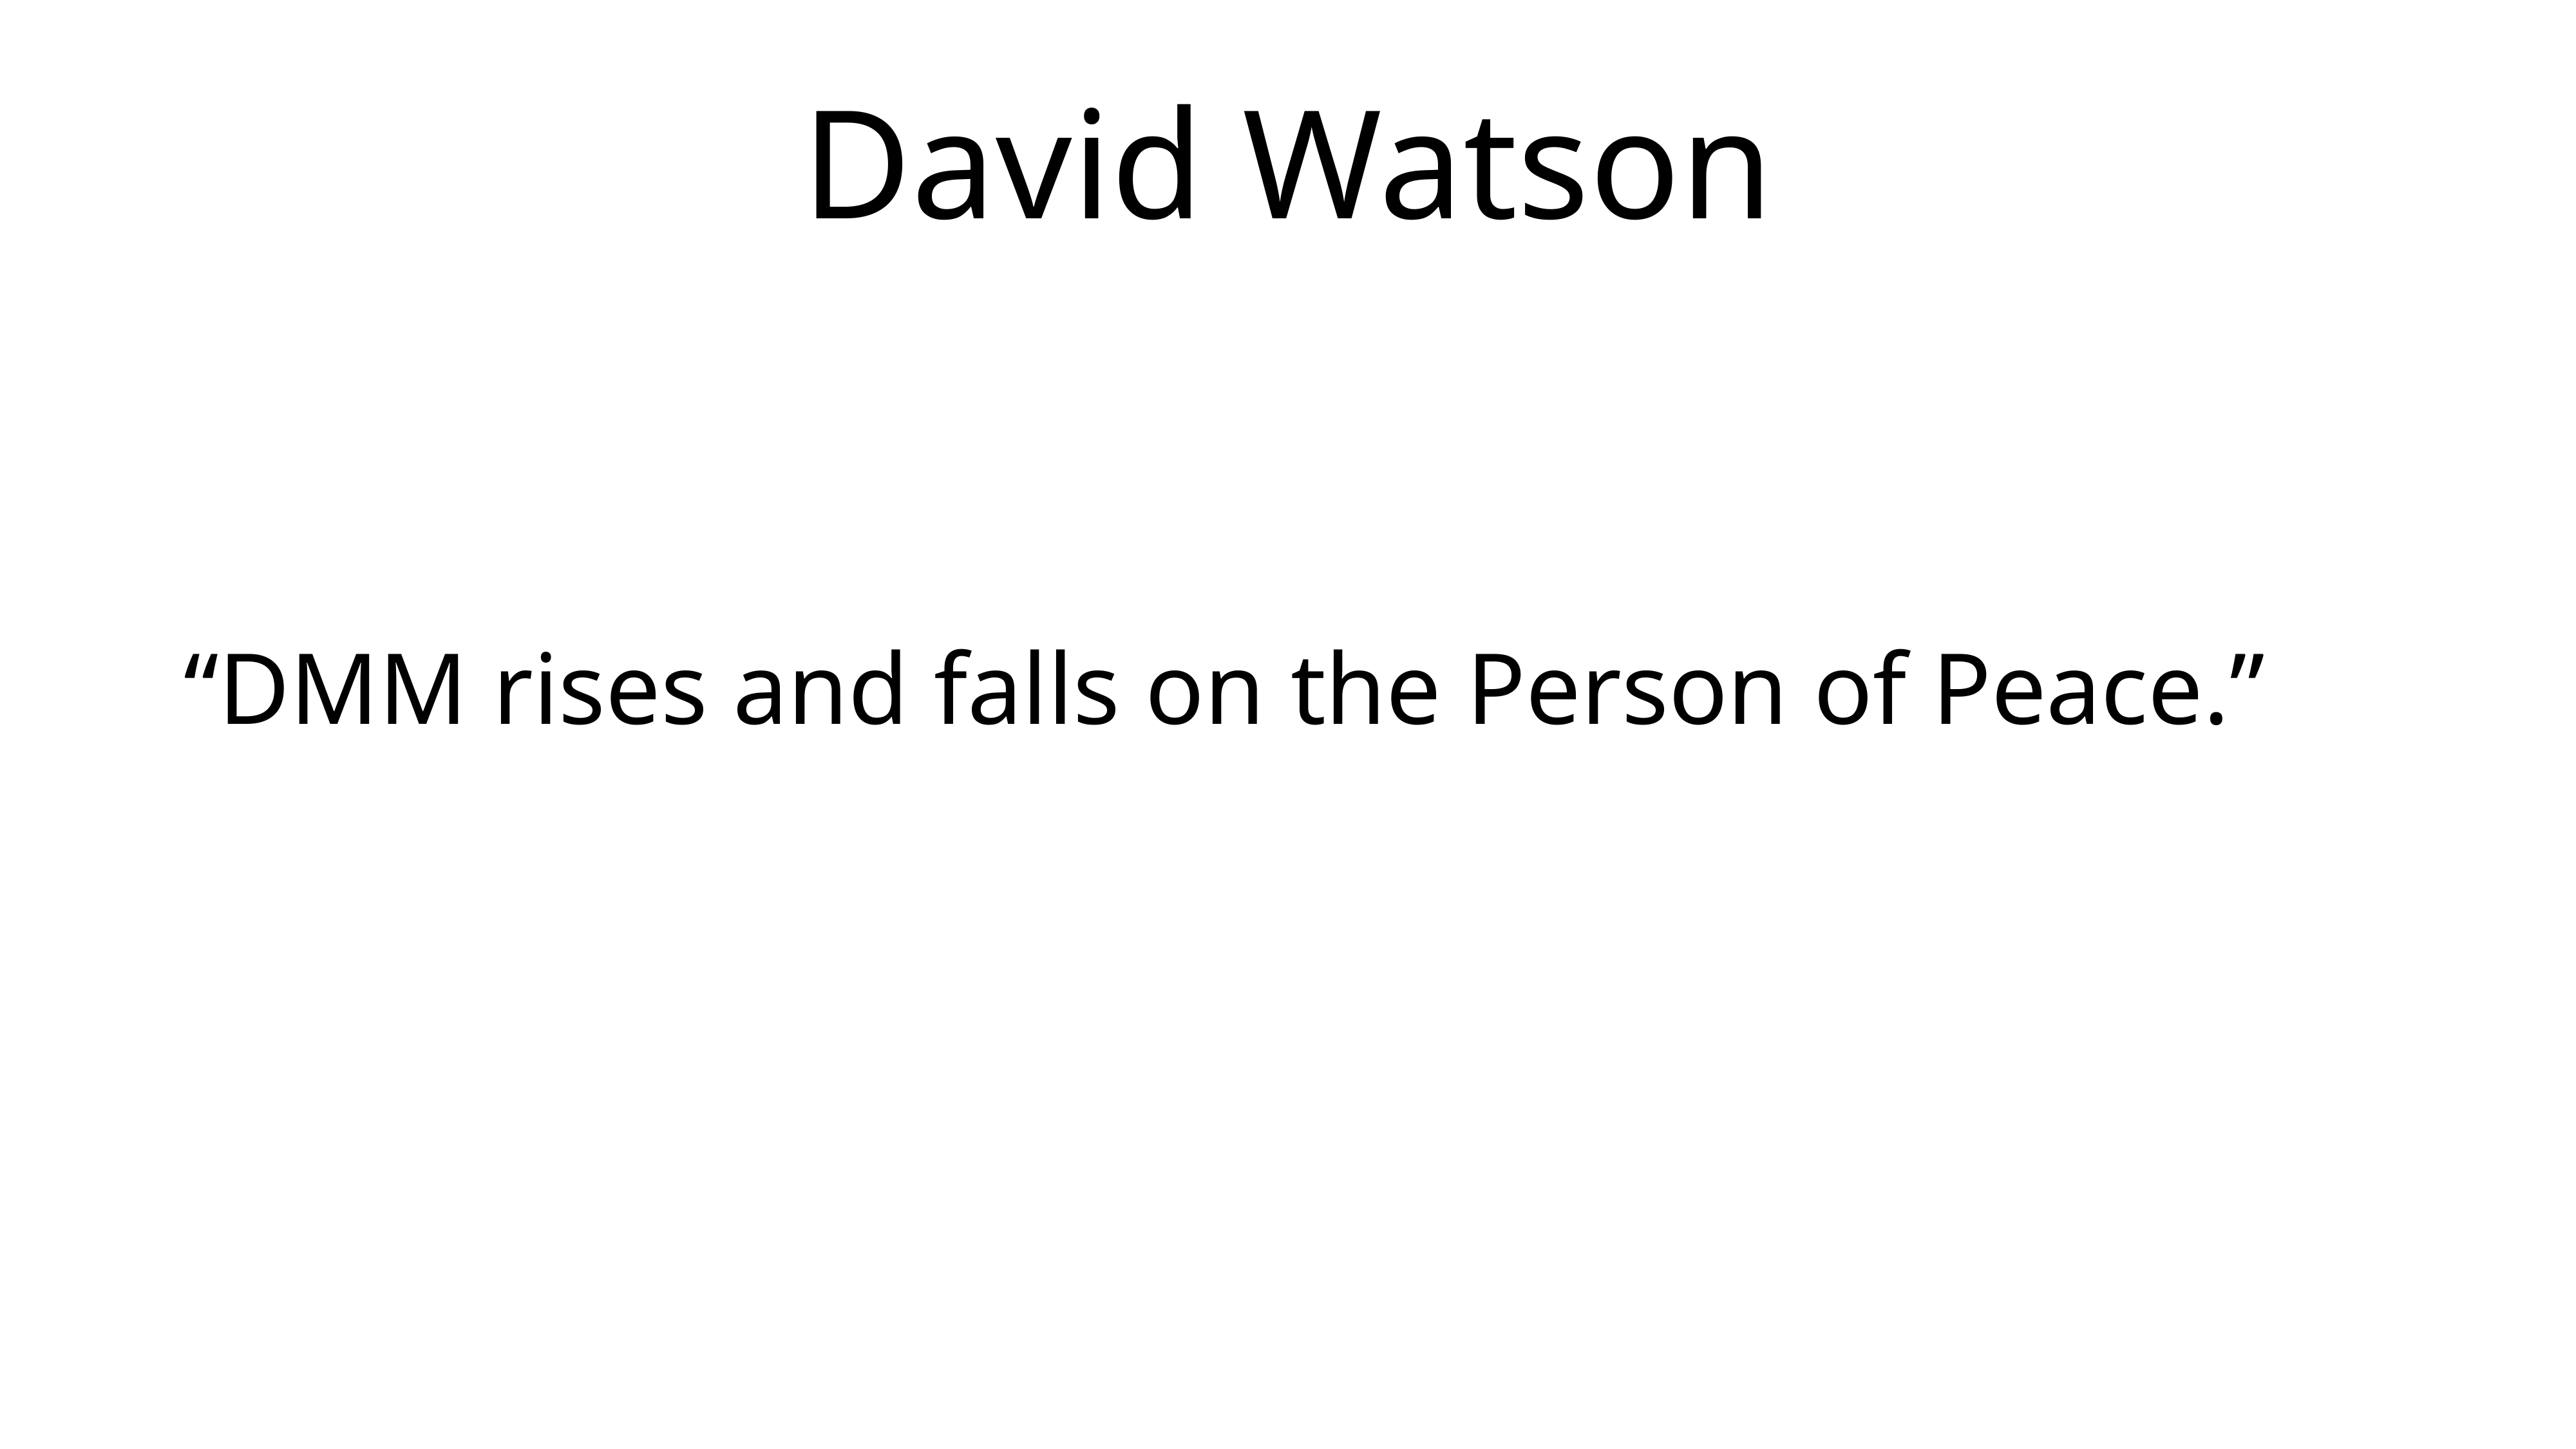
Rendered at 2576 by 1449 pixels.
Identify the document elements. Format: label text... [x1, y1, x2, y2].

title David Watson [178, 37, 2398, 279]
list “DMM rises and falls on the Person of Peace.” [178, 332, 2576, 1038]
